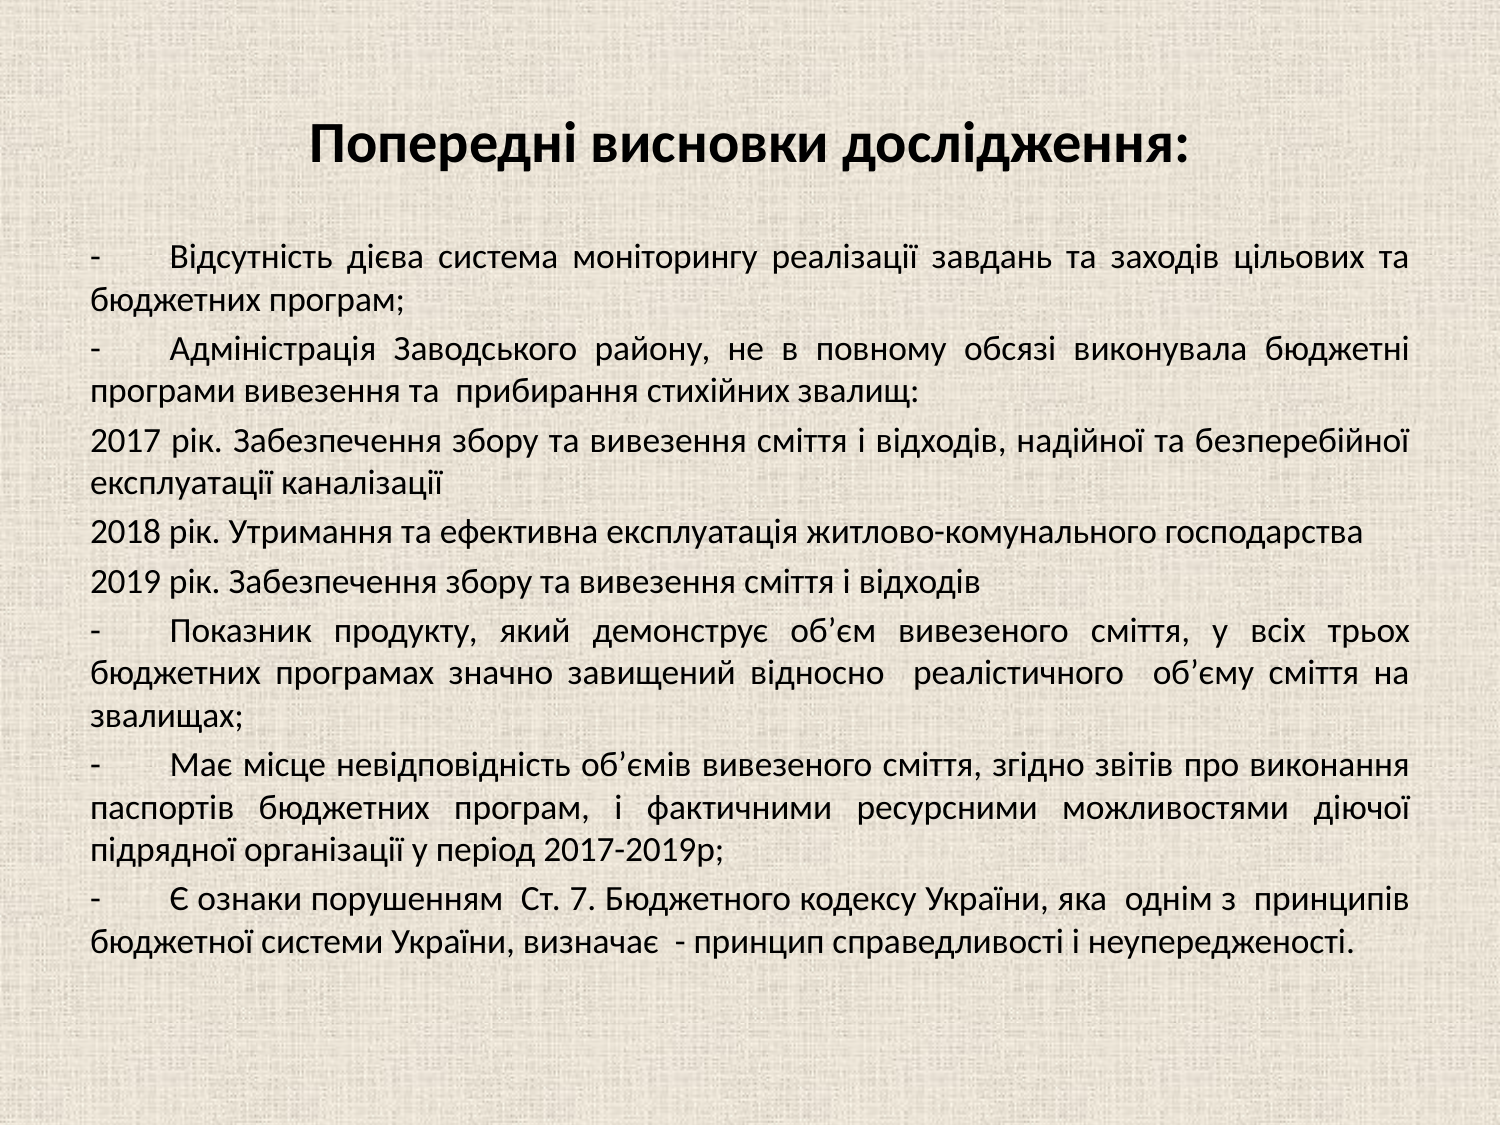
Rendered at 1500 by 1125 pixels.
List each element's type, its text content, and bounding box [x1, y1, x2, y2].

title Попередні висновки дослідження: [75, 45, 1425, 184]
list - Відсутність дієва система моніторингу реалізації завдань та заходів цільових та бюджетних програм; - Адміністрація Заводського району, не в повному обсязі виконувала бюджетні програми вивезення та прибирання стихійних звалищ: 2017 рік. Забезпечення збору та вивезення сміття і відходів, надійної та безперебійної експлуатації каналізації 2018 рік. Утримання та ефективна експлуатація житлово-комунального господарства 2019 рік. Забезпечення збору та вивезення сміття і відходів - Показник продукту, який демонструє об’єм вивезеного сміття, у всіх трьох бюджетних програмах значно завищений відносно реалістичного об’єму сміття на звалищах; - Має місце невідповідність об’ємів вивезеного сміття, згідно звітів про виконання паспортів бюджетних програм, і фактичними ресурсними можливостями діючої підрядної організації у період 2017-2019р; - Є ознаки порушенням Ст. 7. Бюджетного кодексу України, яка однім з принципів бюджетної системи України, визначає - принцип справедливості і неупередженості. [75, 184, 1425, 1005]
